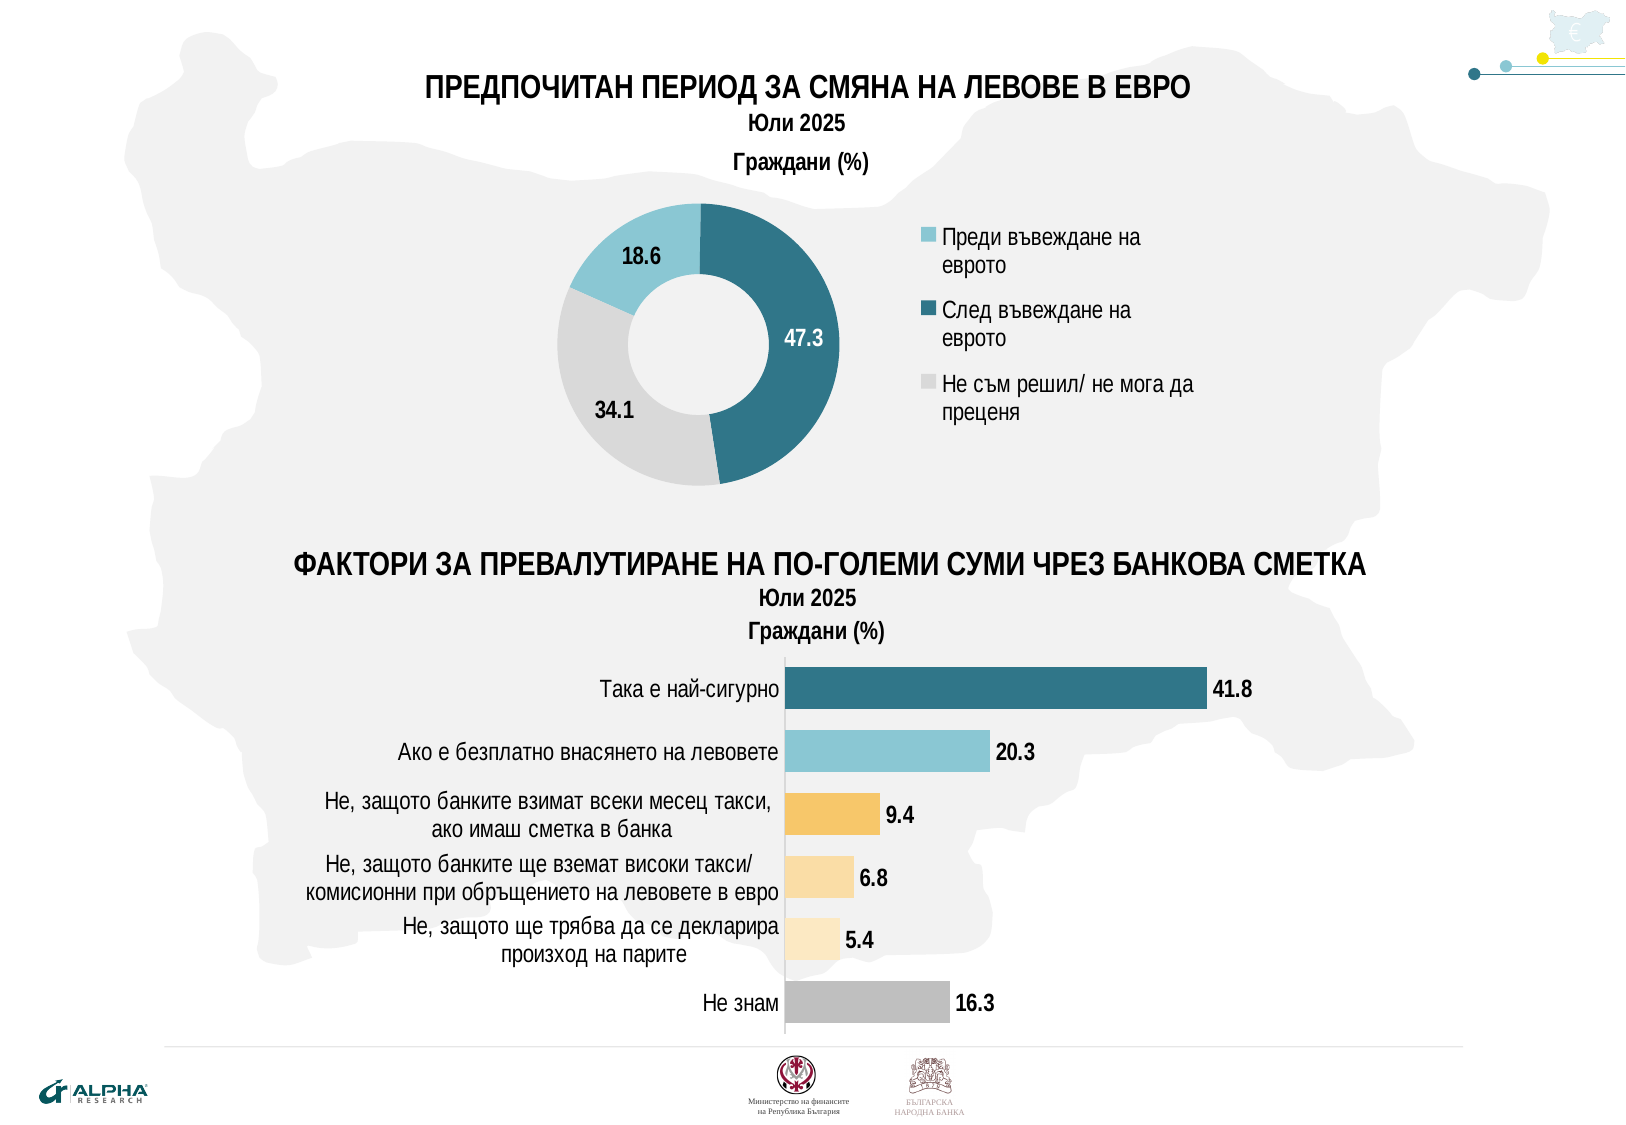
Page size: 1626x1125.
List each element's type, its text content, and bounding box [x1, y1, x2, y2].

text_box Юли 2025 [744, 573, 976, 619]
chart [152, 645, 1510, 1046]
text_box Граждани (%) [733, 607, 966, 645]
picture [1549, 10, 1610, 54]
picture [776, 1054, 816, 1095]
chart [306, 137, 1234, 498]
picture [904, 1049, 956, 1100]
text_box Юли 2025 [733, 99, 966, 137]
text_box Предпочитан период за смяна на левове в евро [199, 57, 1426, 113]
text_box Фактори за превалутиране на по-големи суми чрез банкова сметка [217, 534, 1445, 590]
picture [39, 1079, 148, 1104]
